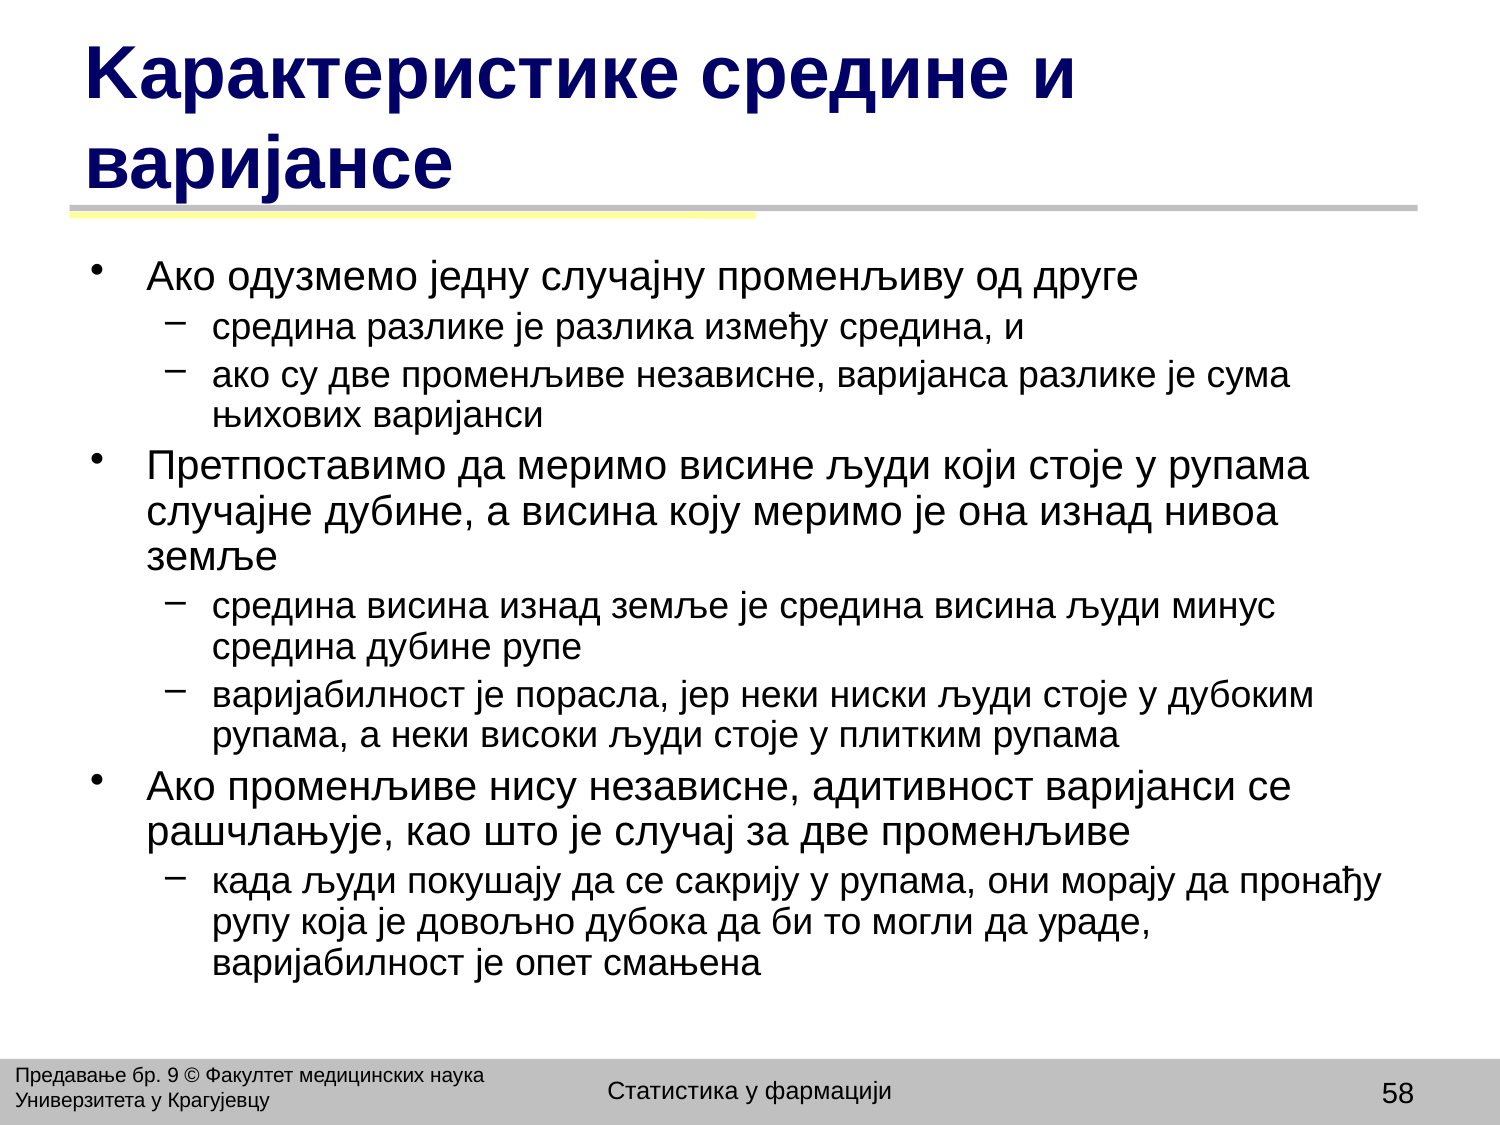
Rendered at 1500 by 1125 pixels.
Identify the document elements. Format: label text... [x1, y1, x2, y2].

slide_number Предавање бр. 9 © Факултет медицинских наука Универзитета у Крагујевцу [0, 1053, 609, 1108]
footer Статистика у фармацији [512, 1066, 988, 1125]
list Aко одузмемо једну случајну променљиву од друге средина разлике је разлика између средина, и ако су две променљиве независне, варијанса разлике је сума њихових варијанси Претпоставимо да меримо висине људи који стоје у рупама случајне дубине, а висина коју меримо је она изнад нивоа земље средина висина изнад земље је средина висина људи минус средина дубине рупе варијабилност је порасла, јер неки ниски људи стоје у дубоким рупама, а неки високи људи стоје у плитким рупама Aко променљиве нису независне, адитивност варијанси се рашчлањује, као што је случај за две променљиве када људи покушају да се сакрију у рупама, они морају да пронађу рупу која је довољно дубока да би то могли да ураде, варијабилност је опет смањена [74, 246, 1426, 1023]
slide_number 58 [1079, 1066, 1430, 1125]
title Kарактеристике средине и варијансе [69, 19, 1426, 208]
